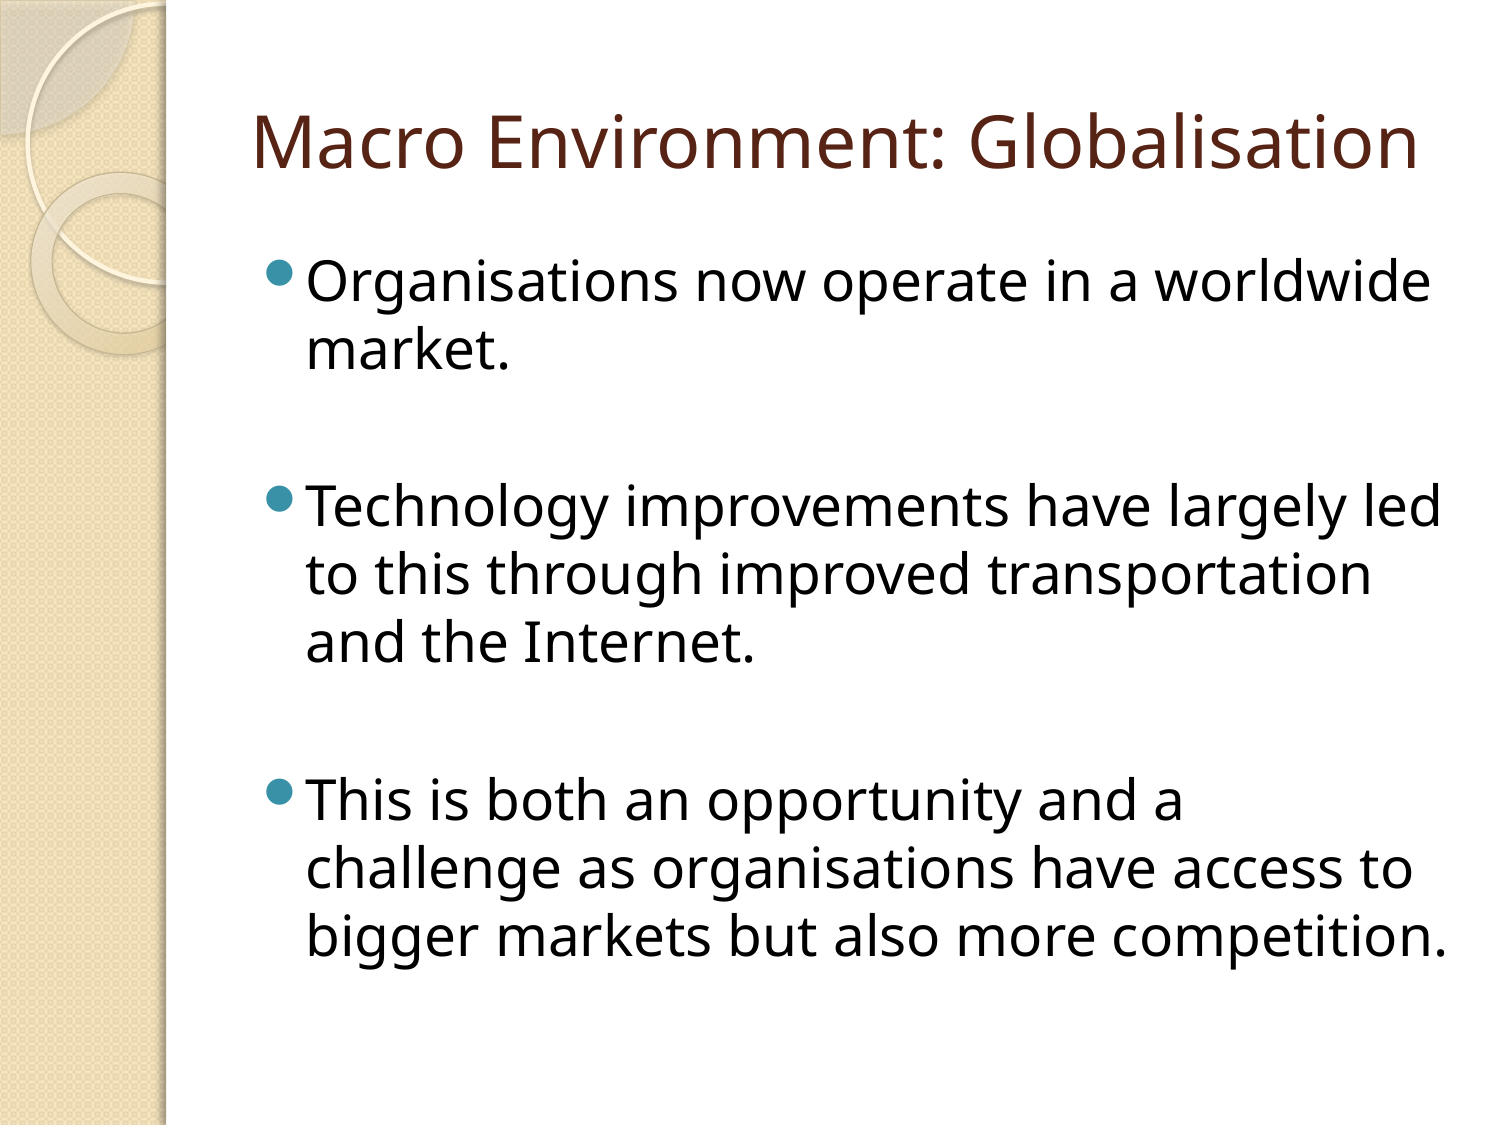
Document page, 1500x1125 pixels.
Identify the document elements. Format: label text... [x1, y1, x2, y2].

title Macro Environment: Globalisation [235, 45, 1466, 233]
list Organisations now operate in a worldwide market. Technology improvements have largely led to this through improved transportation and the Internet. This is both an opportunity and a challenge as organisations have access to bigger markets but also more competition. [235, 237, 1466, 1025]
